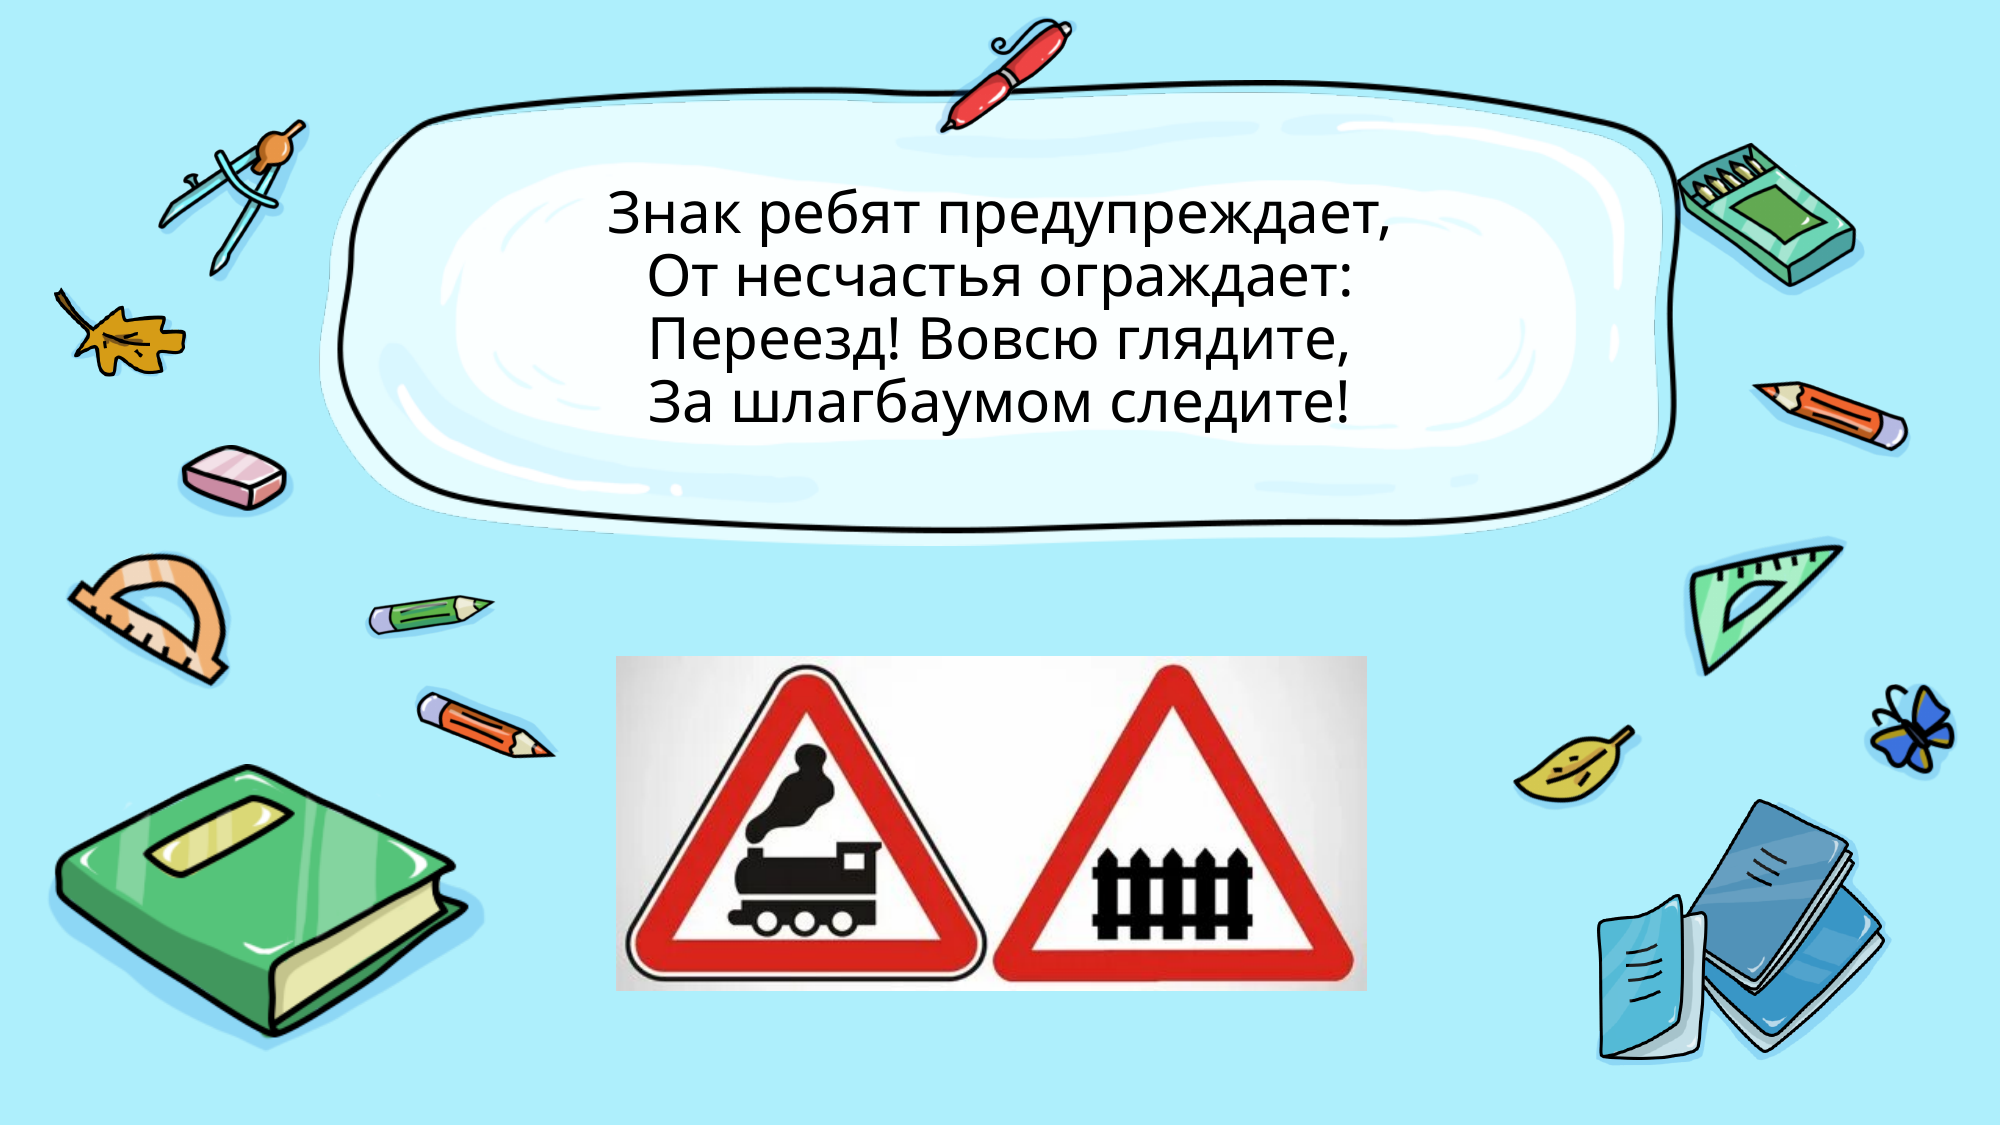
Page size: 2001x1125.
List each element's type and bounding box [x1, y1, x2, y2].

picture [46, 102, 311, 381]
picture [1507, 697, 1892, 1066]
picture [46, 548, 560, 1052]
picture [176, 445, 295, 519]
picture [59, 532, 255, 727]
picture [1747, 346, 1915, 493]
picture [1860, 681, 1961, 785]
picture [616, 656, 1367, 991]
picture [318, 3, 1870, 710]
